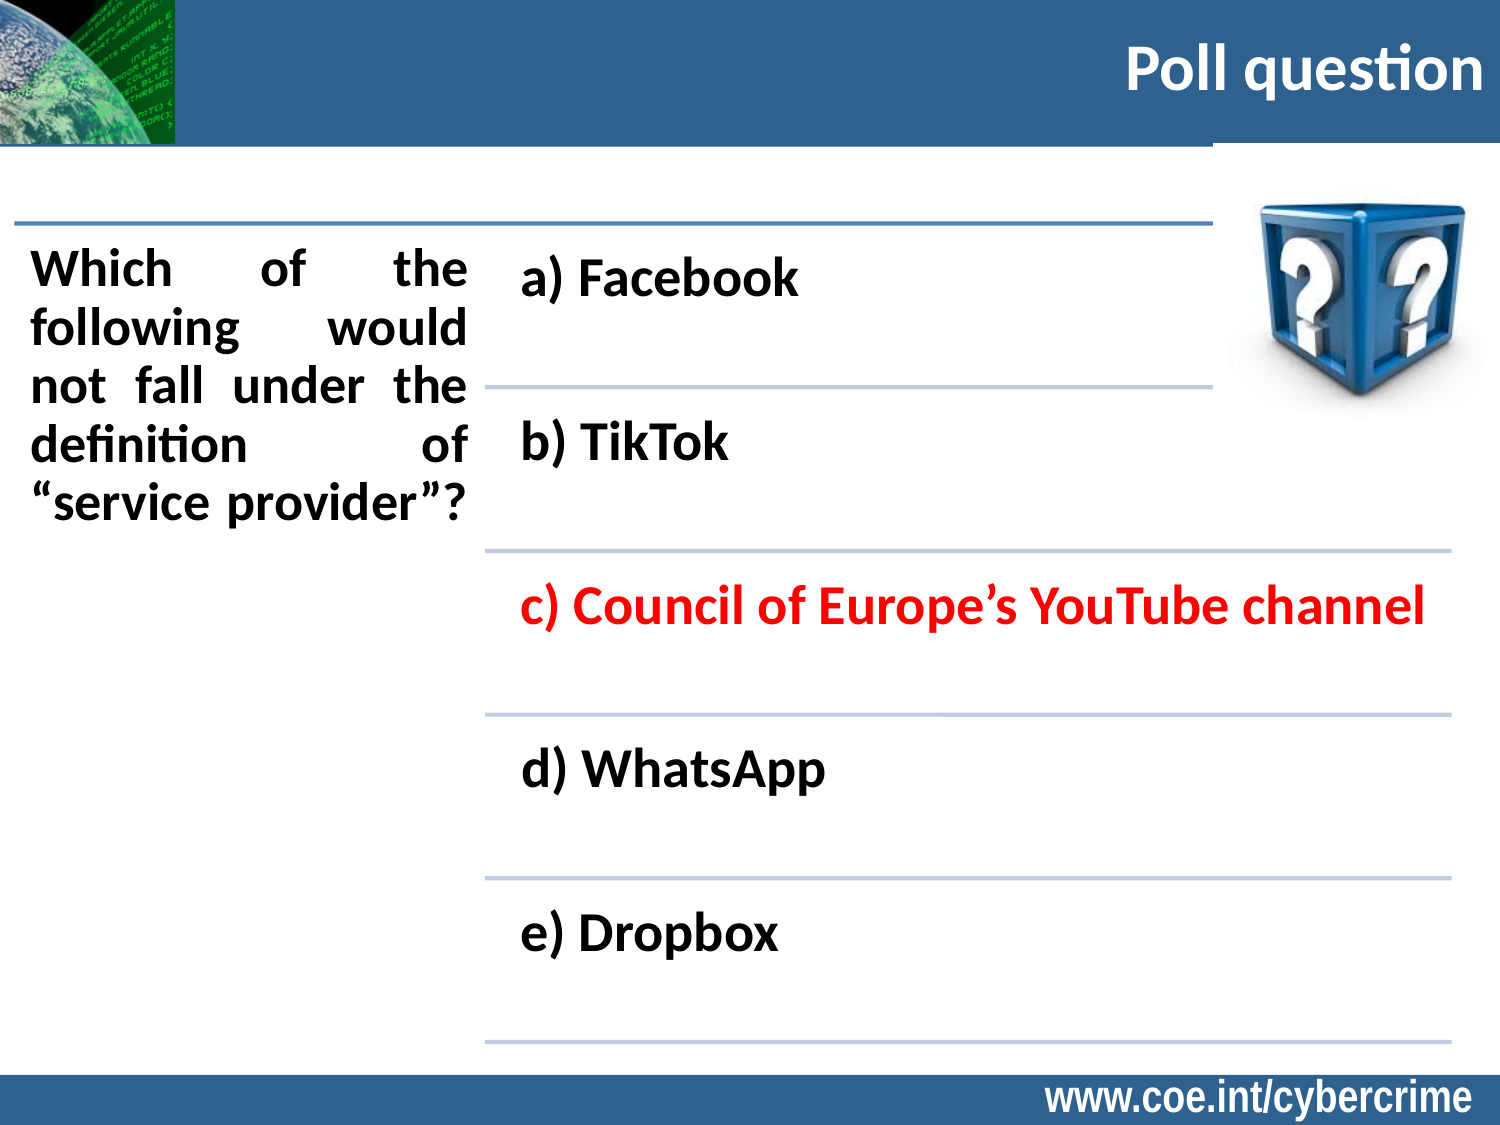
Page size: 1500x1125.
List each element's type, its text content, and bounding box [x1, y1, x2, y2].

text_box [0, 1073, 1030, 1125]
picture [0, 0, 175, 144]
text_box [14, 222, 1454, 1053]
picture [1212, 142, 1500, 434]
text_box www.coe.int/cybercrime [1030, 1059, 1500, 1125]
text_box Poll question [177, 0, 1500, 149]
